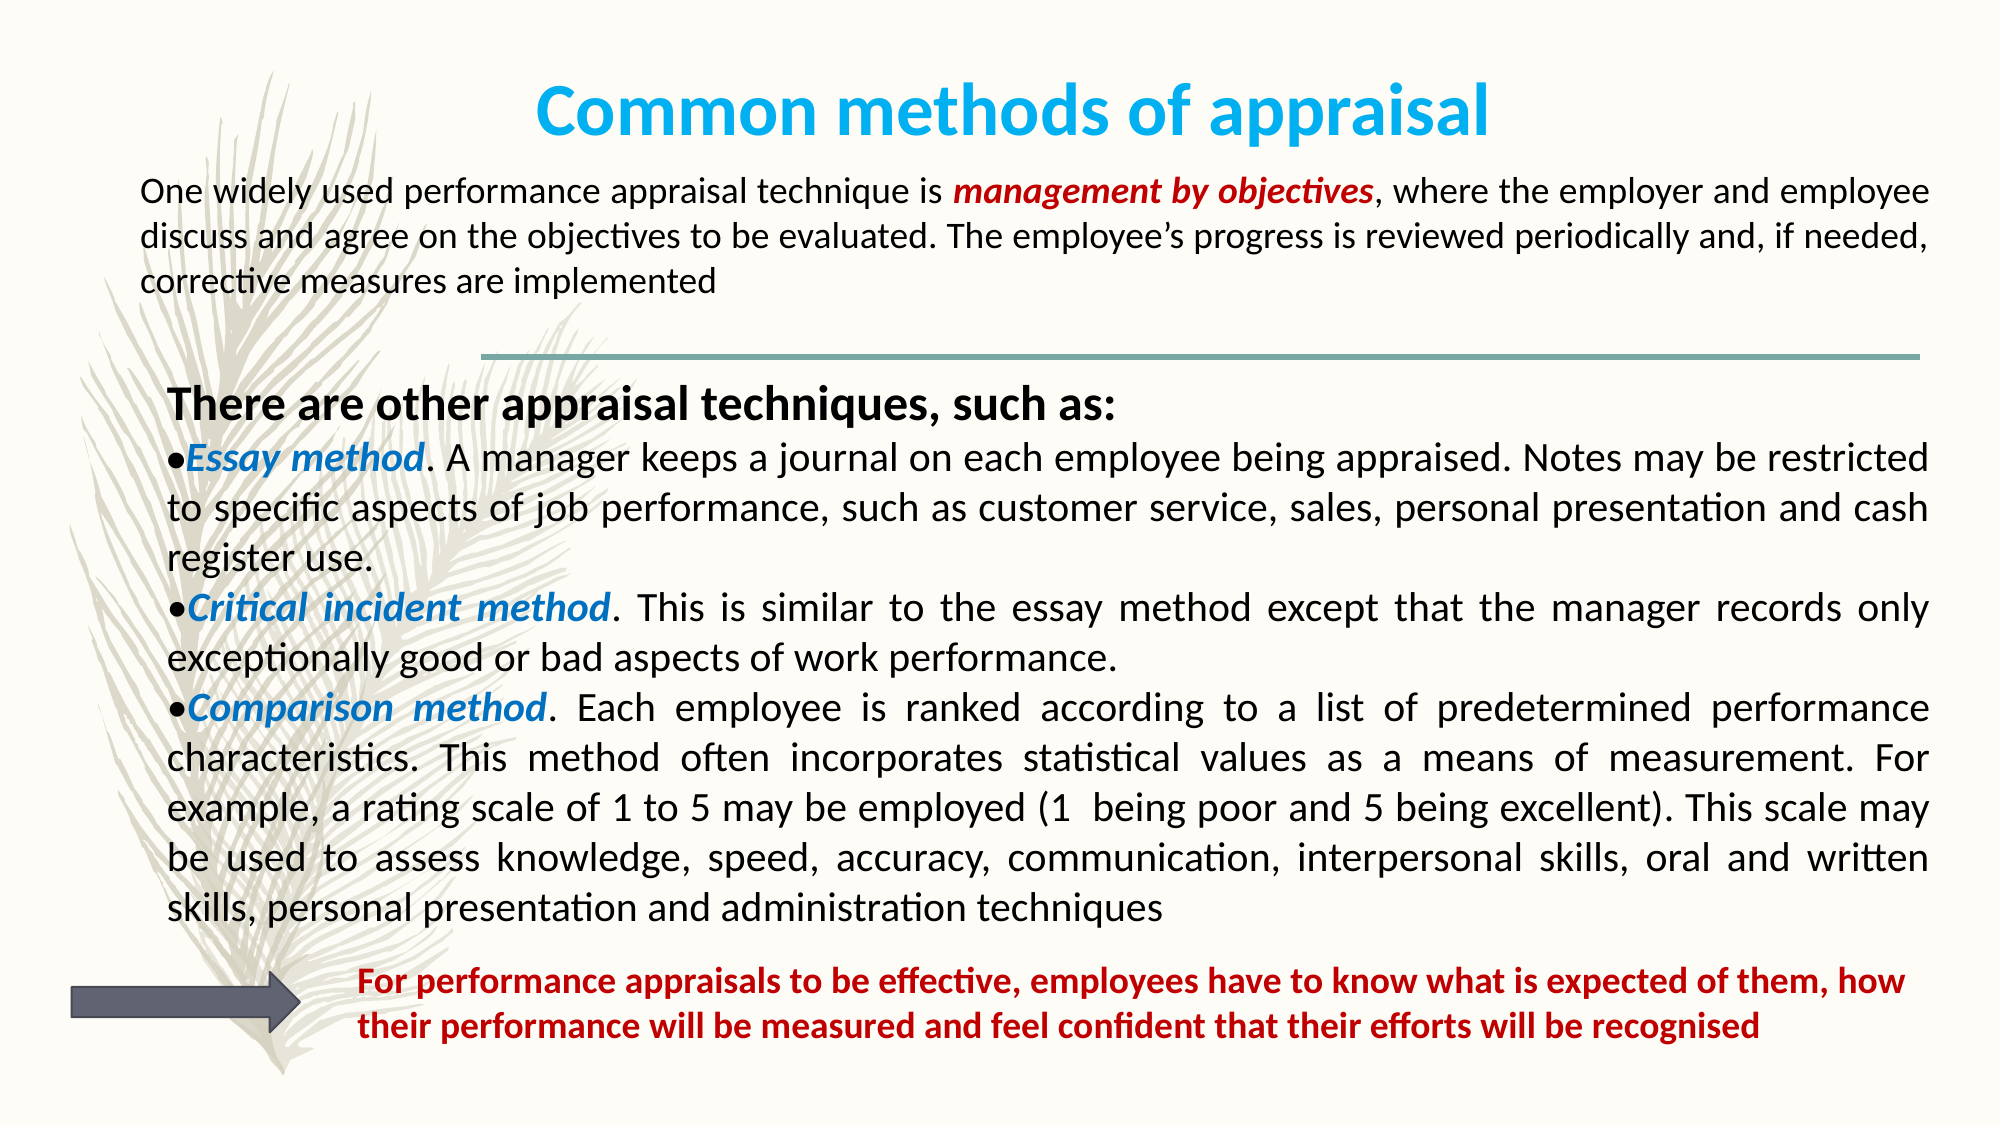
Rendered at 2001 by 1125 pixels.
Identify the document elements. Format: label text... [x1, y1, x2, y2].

text_box There are other appraisal techniques, such as: •Essay method. A manager keeps a journal on each employee being appraised. Notes may be restricted to specific aspects of job performance, such as customer service, sales, personal presentation and cash register use. •Critical incident method. This is similar to the essay method except that the manager records only exceptionally good or bad aspects of work performance. •Comparison method. Each employee is ranked according to a list of predetermined performance characteristics. This method often incorporates statistical values as a means of measurement. For example, a rating scale of 1 to 5 may be employed (1 being poor and 5 being excellent). This scale may be used to assess knowledge, speed, accuracy, communication, interpersonal skills, oral and written skills, personal presentation and administration techniques [152, 362, 1946, 938]
text_box For performance appraisals to be effective, employees have to know what is expected of them, how their performance will be measured and feel confident that their efforts will be recognised [342, 949, 1946, 1054]
text_box [70, 970, 301, 1034]
text_box One widely used performance appraisal technique is management by objectives, where the employer and employee discuss and agree on the objectives to be evaluated. The employee’s progress is reviewed periodically and, if needed, corrective measures are implemented [125, 158, 1946, 309]
text_box Common methods of appraisal [71, 52, 1957, 158]
